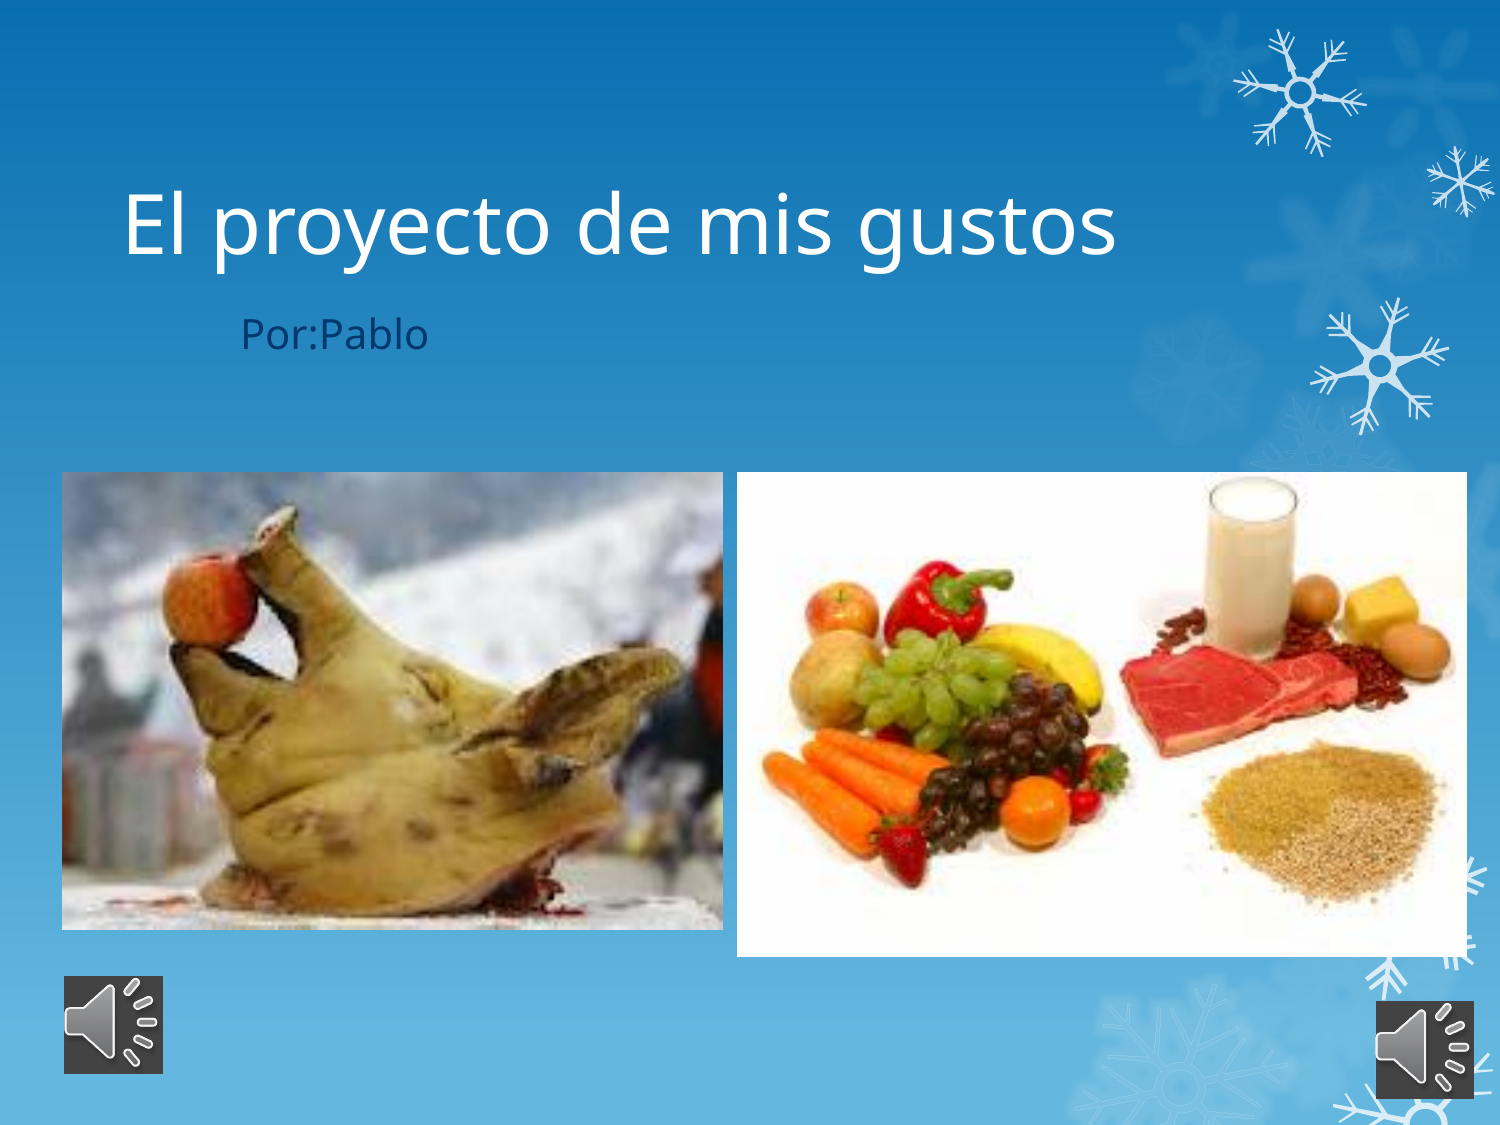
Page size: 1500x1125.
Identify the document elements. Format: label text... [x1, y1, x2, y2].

picture [1374, 999, 1476, 1101]
subtitle Por:Pablo [225, 299, 1275, 588]
picture [63, 974, 164, 1076]
title El proyecto de mis gustos [106, 37, 1382, 279]
picture [736, 472, 1467, 957]
picture [61, 472, 723, 930]
